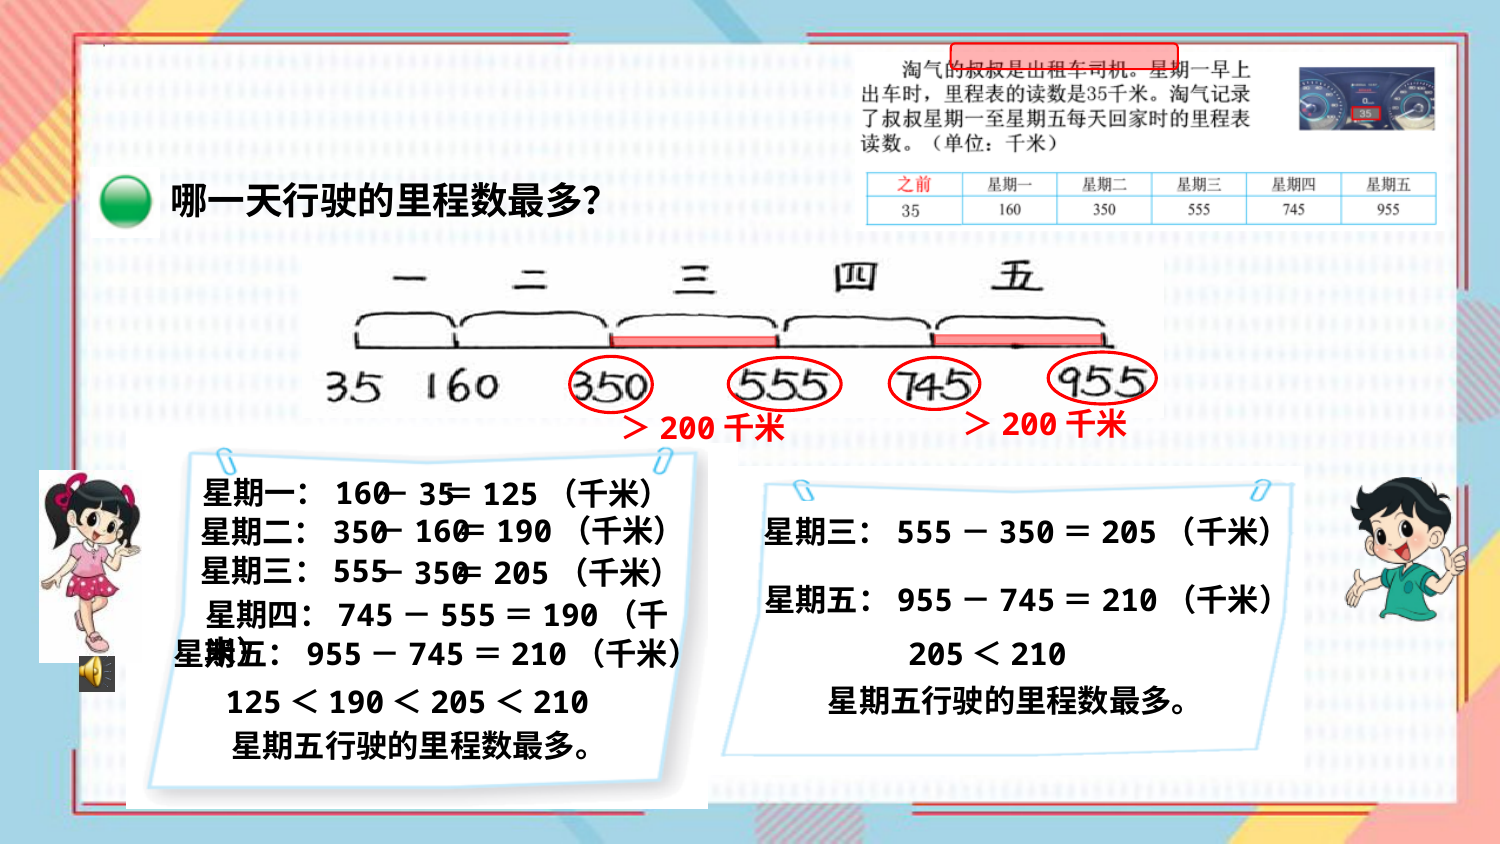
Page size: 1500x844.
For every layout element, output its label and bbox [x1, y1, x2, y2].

text_box [708, 444, 1304, 775]
picture [0, 0, 1500, 844]
text_box [950, 43, 1178, 52]
text_box [616, 396, 1132, 455]
text_box [126, 427, 708, 809]
text_box [90, 167, 971, 238]
